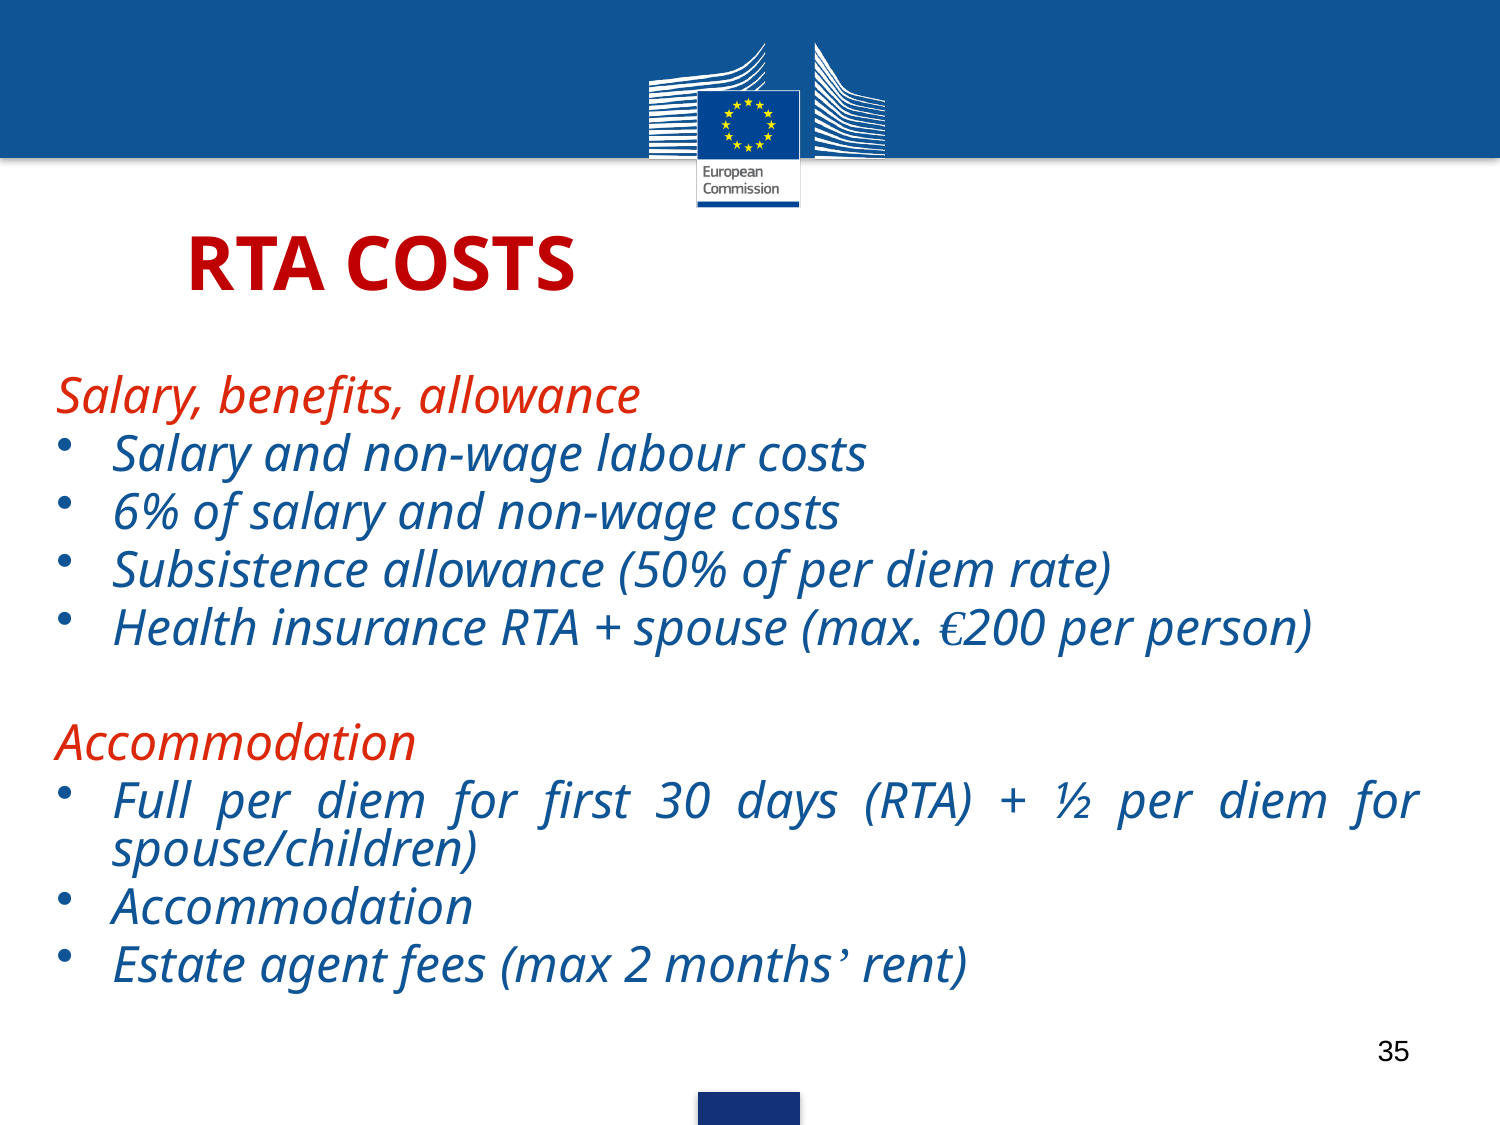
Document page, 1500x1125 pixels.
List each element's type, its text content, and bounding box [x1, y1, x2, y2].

slide_number 35 [1074, 1024, 1425, 1103]
picture [649, 42, 885, 184]
list Salary, benefits, allowance Salary and non-wage labour costs 6% of salary and non-wage costs Subsistence allowance (50% of per diem rate) Health insurance RTA + spouse (max. €200 per person) Accommodation Full per diem for first 30 days (RTA) + ½ per diem for spouse/children) Accommodation Estate agent fees (max 2 months’ rent) [41, 278, 1436, 1063]
text_box RTA COSTS [112, 184, 1388, 337]
